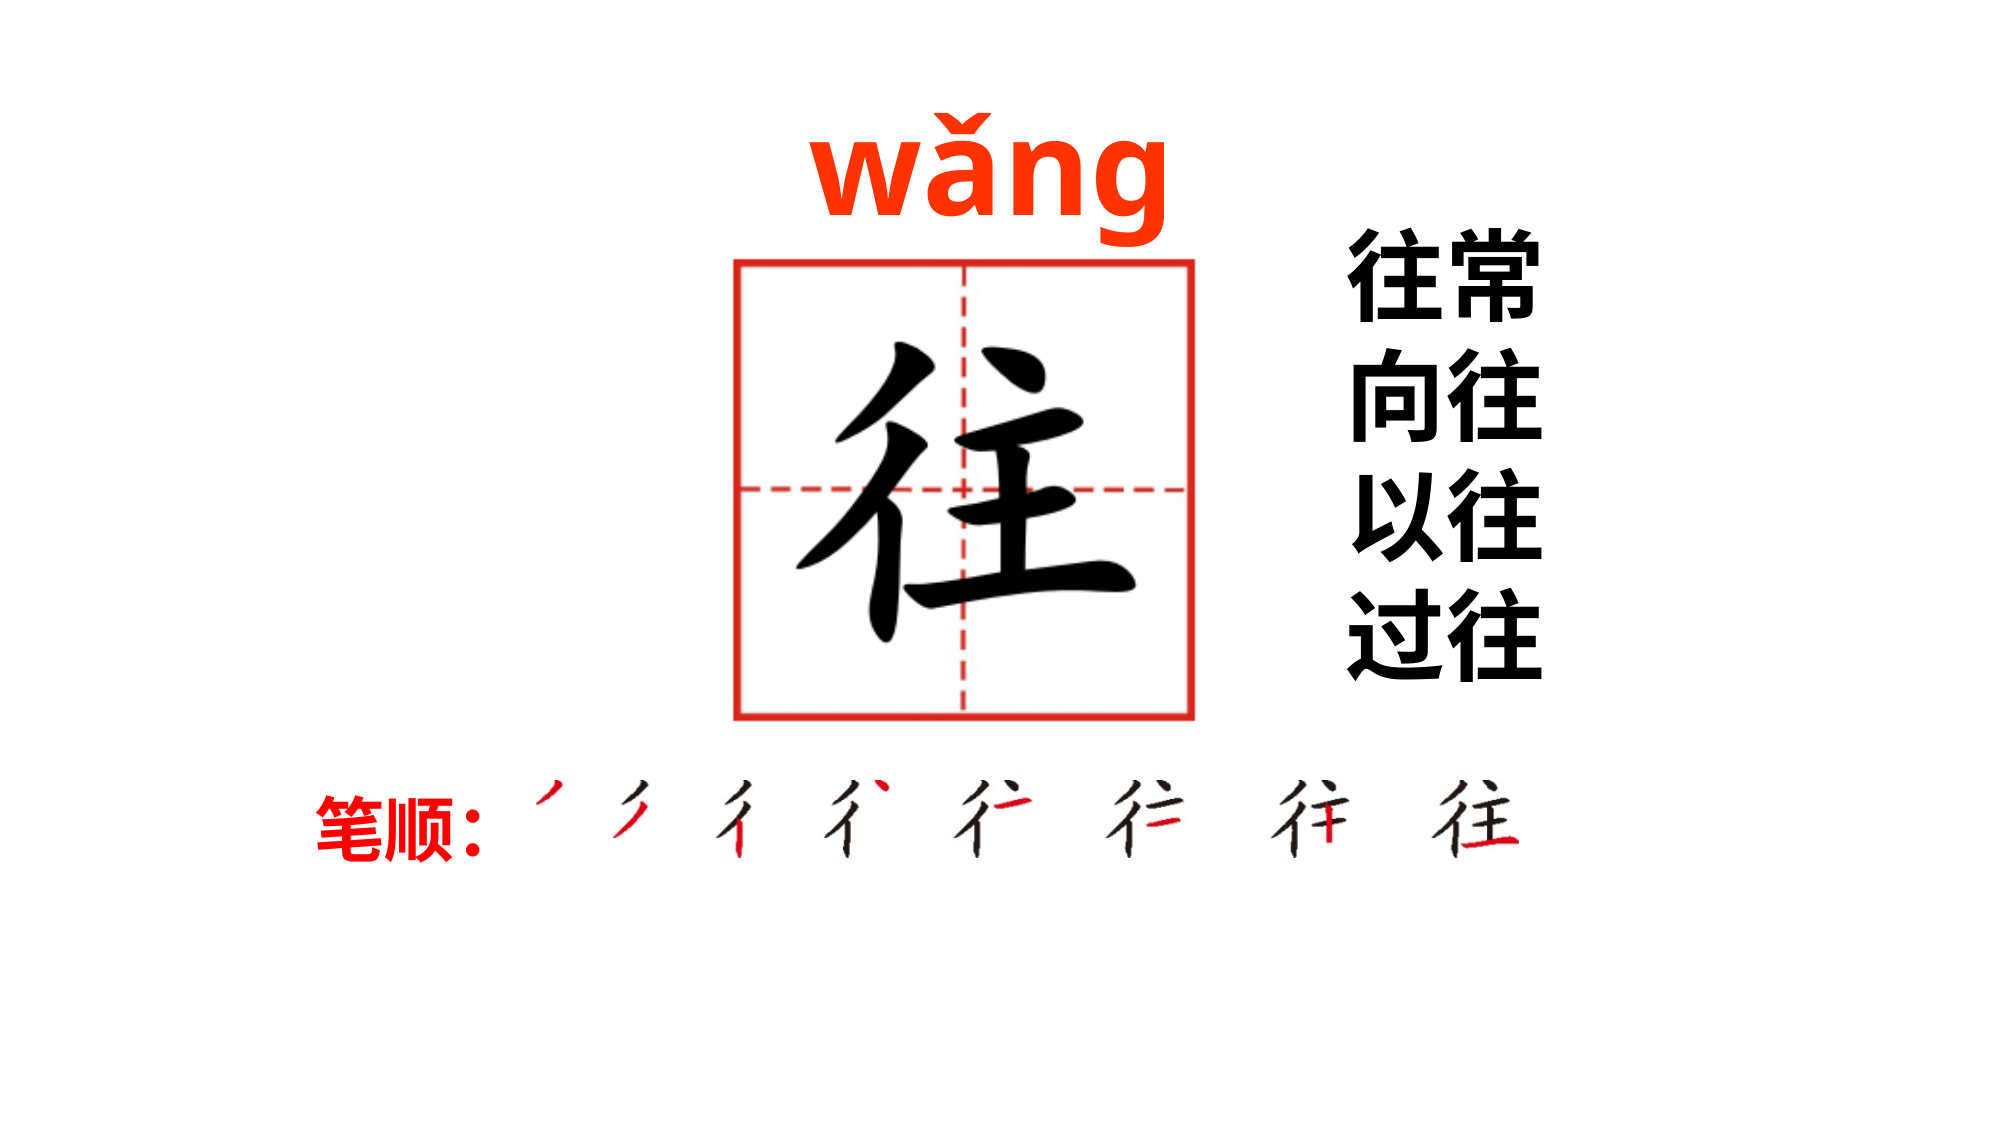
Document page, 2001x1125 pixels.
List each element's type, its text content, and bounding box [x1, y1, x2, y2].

picture [727, 250, 1205, 733]
text_box 笔顺： [299, 761, 536, 879]
text_box 往常 向往 以往 过往 [1330, 206, 1882, 701]
text_box [1324, 458, 1856, 595]
text_box wǎnɡ [793, 74, 1190, 249]
picture [536, 780, 1519, 858]
